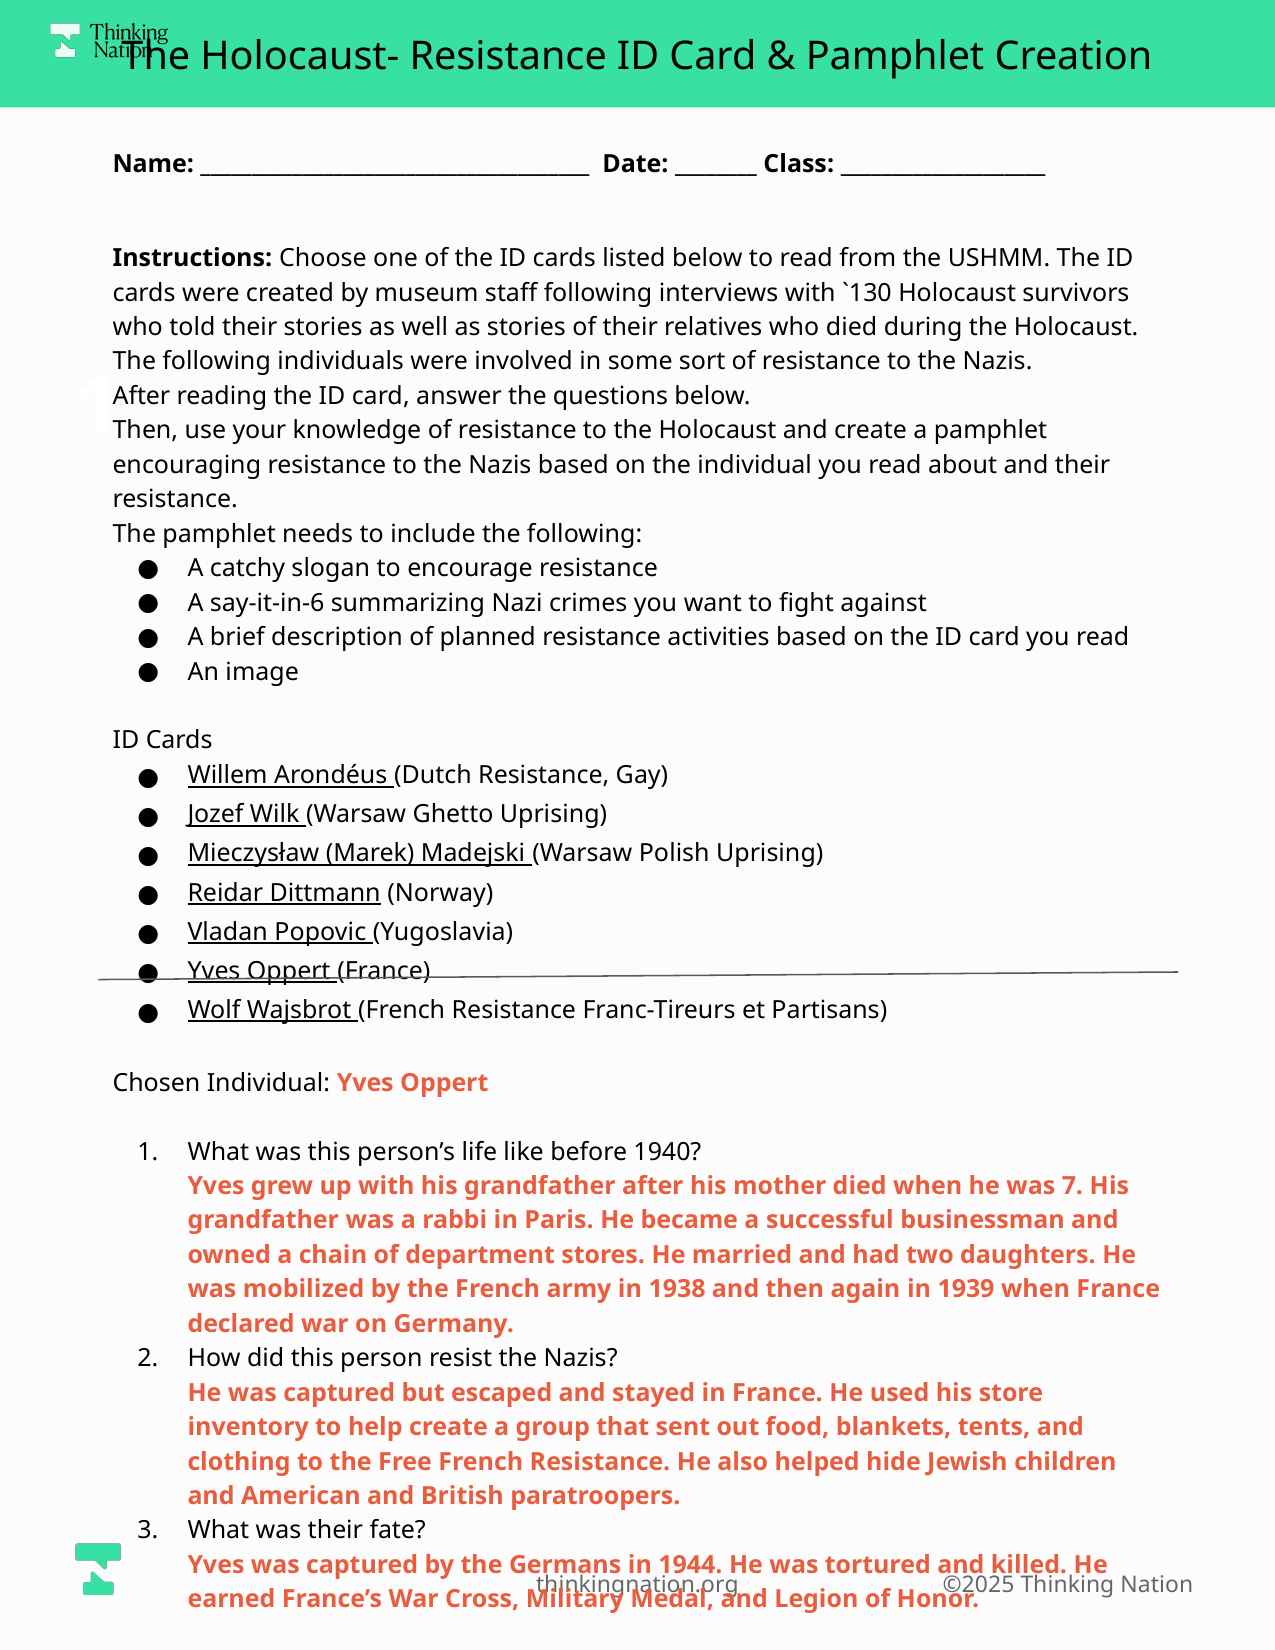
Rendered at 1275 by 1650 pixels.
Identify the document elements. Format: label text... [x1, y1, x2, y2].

text_box The Holocaust- Resistance ID Card & Pamphlet Creation [0, 0, 1275, 108]
picture [36, 12, 172, 69]
text_box 1 [30, 315, 165, 450]
text_box ©2025 Thinking Nation [1178, 1553, 1210, 1605]
text_box Name: ______________________________________ Date: ________ Class: ____________________ Instructions: Choose one of the ID cards listed below to read from the USHMM. The ID cards were created by museum staff following interviews with `130 Holocaust survivors who told their stories as well as stories of their relatives who died during the Holocaust. The following individuals were involved in some sort of resistance to the Nazis. After reading the ID card, answer the questions below. Then, use your knowledge of resistance to the Holocaust and create a pamphlet encouraging resistance to the Nazis based on the individual you read about and their resistance. The pamphlet needs to include the following: A catchy slogan to encourage resistance A say-it-in-6 summarizing Nazi crimes you want to fight against A brief description of planned resistance activities based on the ID card you read An image ID Cards Willem Arondéus (Dutch Resistance, Gay) Jozef Wilk (Warsaw Ghetto Uprising) Mieczysław (Marek) Madejski (Warsaw Polish Uprising) Reidar Dittmann (Norway) Vladan Popovic (Yugoslavia) Yves Oppert (France) Wolf Wajsbrot (French Resistance Franc-Tireurs et Partisans) Chosen Individual: Yves Oppert What was this person’s life like before 1940? Yves grew up with his grandfather after his mother died when he was 7. His grandfather was a rabbi in Paris. He became a successful businessman and owned a chain of department stores. He married and had two daughters. He was mobilized by the French army in 1938 and then again in 1939 when France declared war on Germany. How did this person resist the Nazis? He was captured but escaped and stayed in France. He used his store inventory to help create a group that sent out food, blankets, tents, and clothing to the Free French Resistance. He also helped hide Jewish children and American and British paratroopers. What was their fate? Yves was captured by the Germans in 1944. He was tortured and killed. He earned France’s War Cross, Military Medal, and Legion of Honor. [97, 987, 1178, 1650]
picture [62, 1533, 134, 1605]
text_box Name: ______________________________________ Date: ________ Class: ____________________ Instructions: Choose one of the ID cards listed below to read from the USHMM. The ID cards were created by museum staff following interviews with `130 Holocaust survivors who told their stories as well as stories of their relatives who died during the Holocaust. The following individuals were involved in some sort of resistance to the Nazis. After reading the ID card, answer the questions below. Then, use your knowledge of resistance to the Holocaust and create a pamphlet encouraging resistance to the Nazis based on the individual you read about and their resistance. The pamphlet needs to include the following: A catchy slogan to encourage resistance A say-it-in-6 summarizing Nazi crimes you want to fight against A brief description of planned resistance activities based on the ID card you read An image ID Cards Willem Arondéus (Dutch Resistance, Gay) Jozef Wilk (Warsaw Ghetto Uprising) Mieczysław (Marek) Madejski (Warsaw Polish Uprising) Reidar Dittmann (Norway) Vladan Popovic (Yugoslavia) Yves Oppert (France) Wolf Wajsbrot (French Resistance Franc-Tireurs et Partisans) Chosen Individual: Yves Oppert What was this person’s life like before 1940? Yves grew up with his grandfather after his mother died when he was 7. His grandfather was a rabbi in Paris. He became a successful businessman and owned a chain of department stores. He married and had two daughters. He was mobilized by the French army in 1938 and then again in 1939 when France declared war on Germany. How did this person resist the Nazis? He was captured but escaped and stayed in France. He used his store inventory to help create a group that sent out food, blankets, tents, and clothing to the Free French Resistance. He also helped hide Jewish children and American and British paratroopers. What was their fate? Yves was captured by the Germans in 1944. He was tortured and killed. He earned France’s War Cross, Military Medal, and Legion of Honor. [97, 132, 1178, 971]
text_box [98, 971, 1179, 980]
